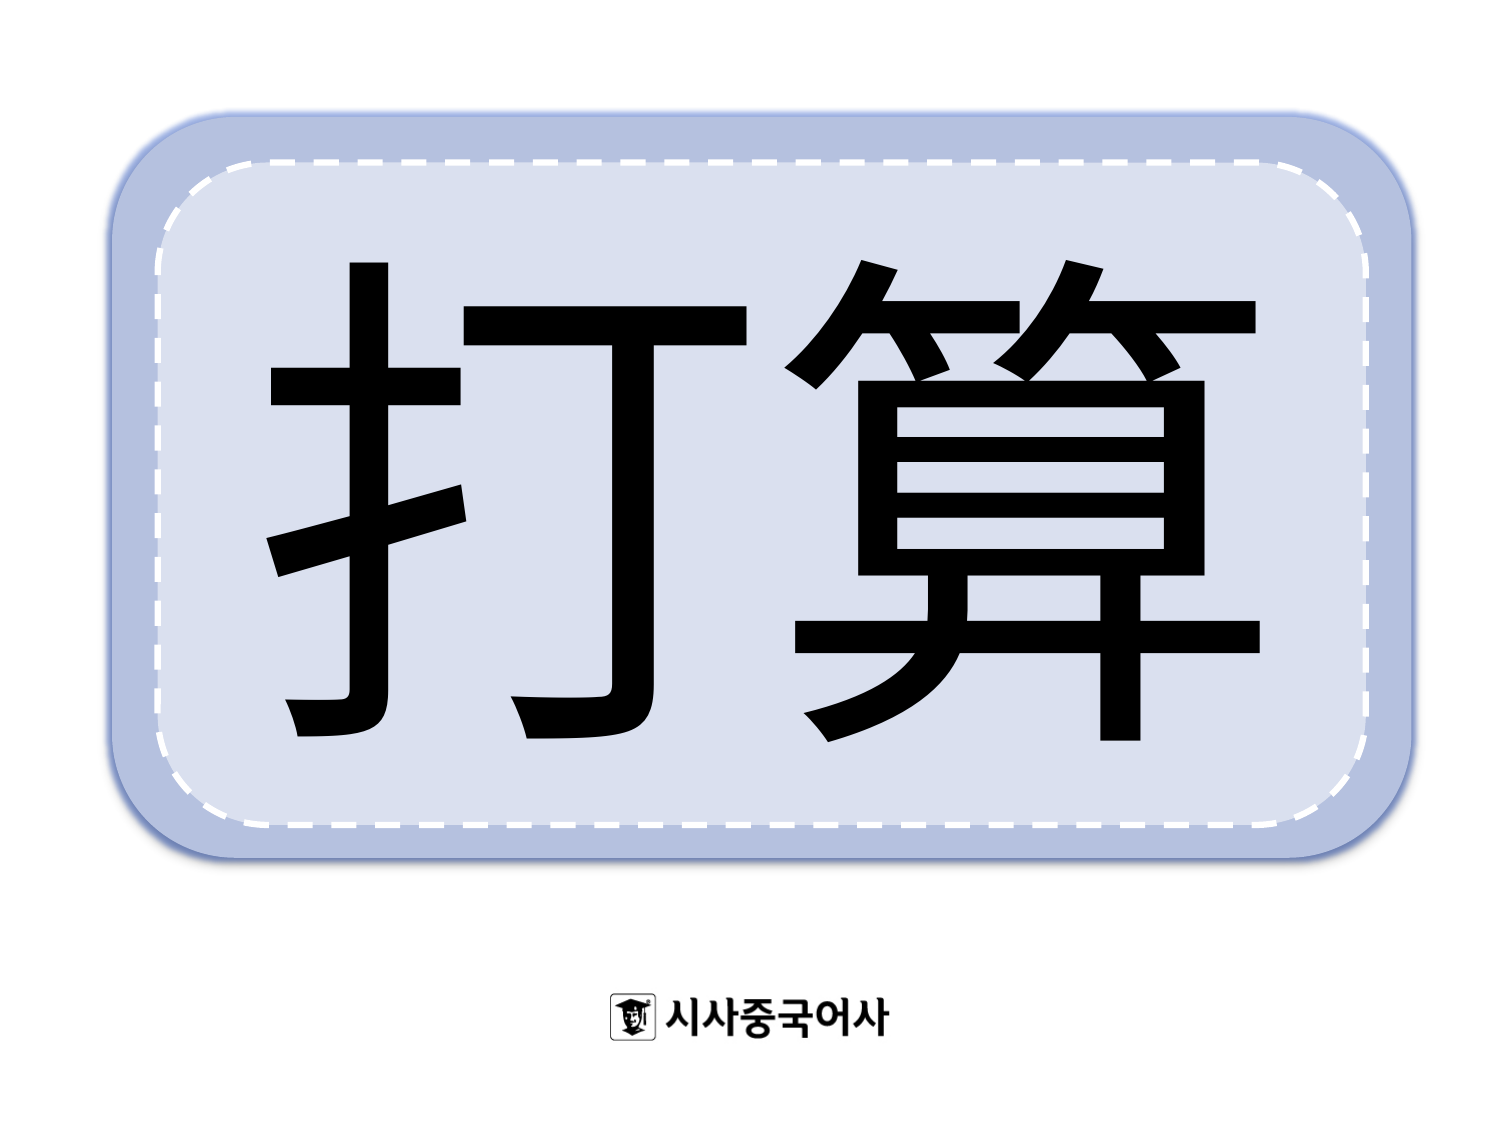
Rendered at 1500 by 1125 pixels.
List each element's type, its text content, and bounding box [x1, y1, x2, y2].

text_box 打算 [162, 160, 1371, 824]
picture [602, 987, 898, 1047]
